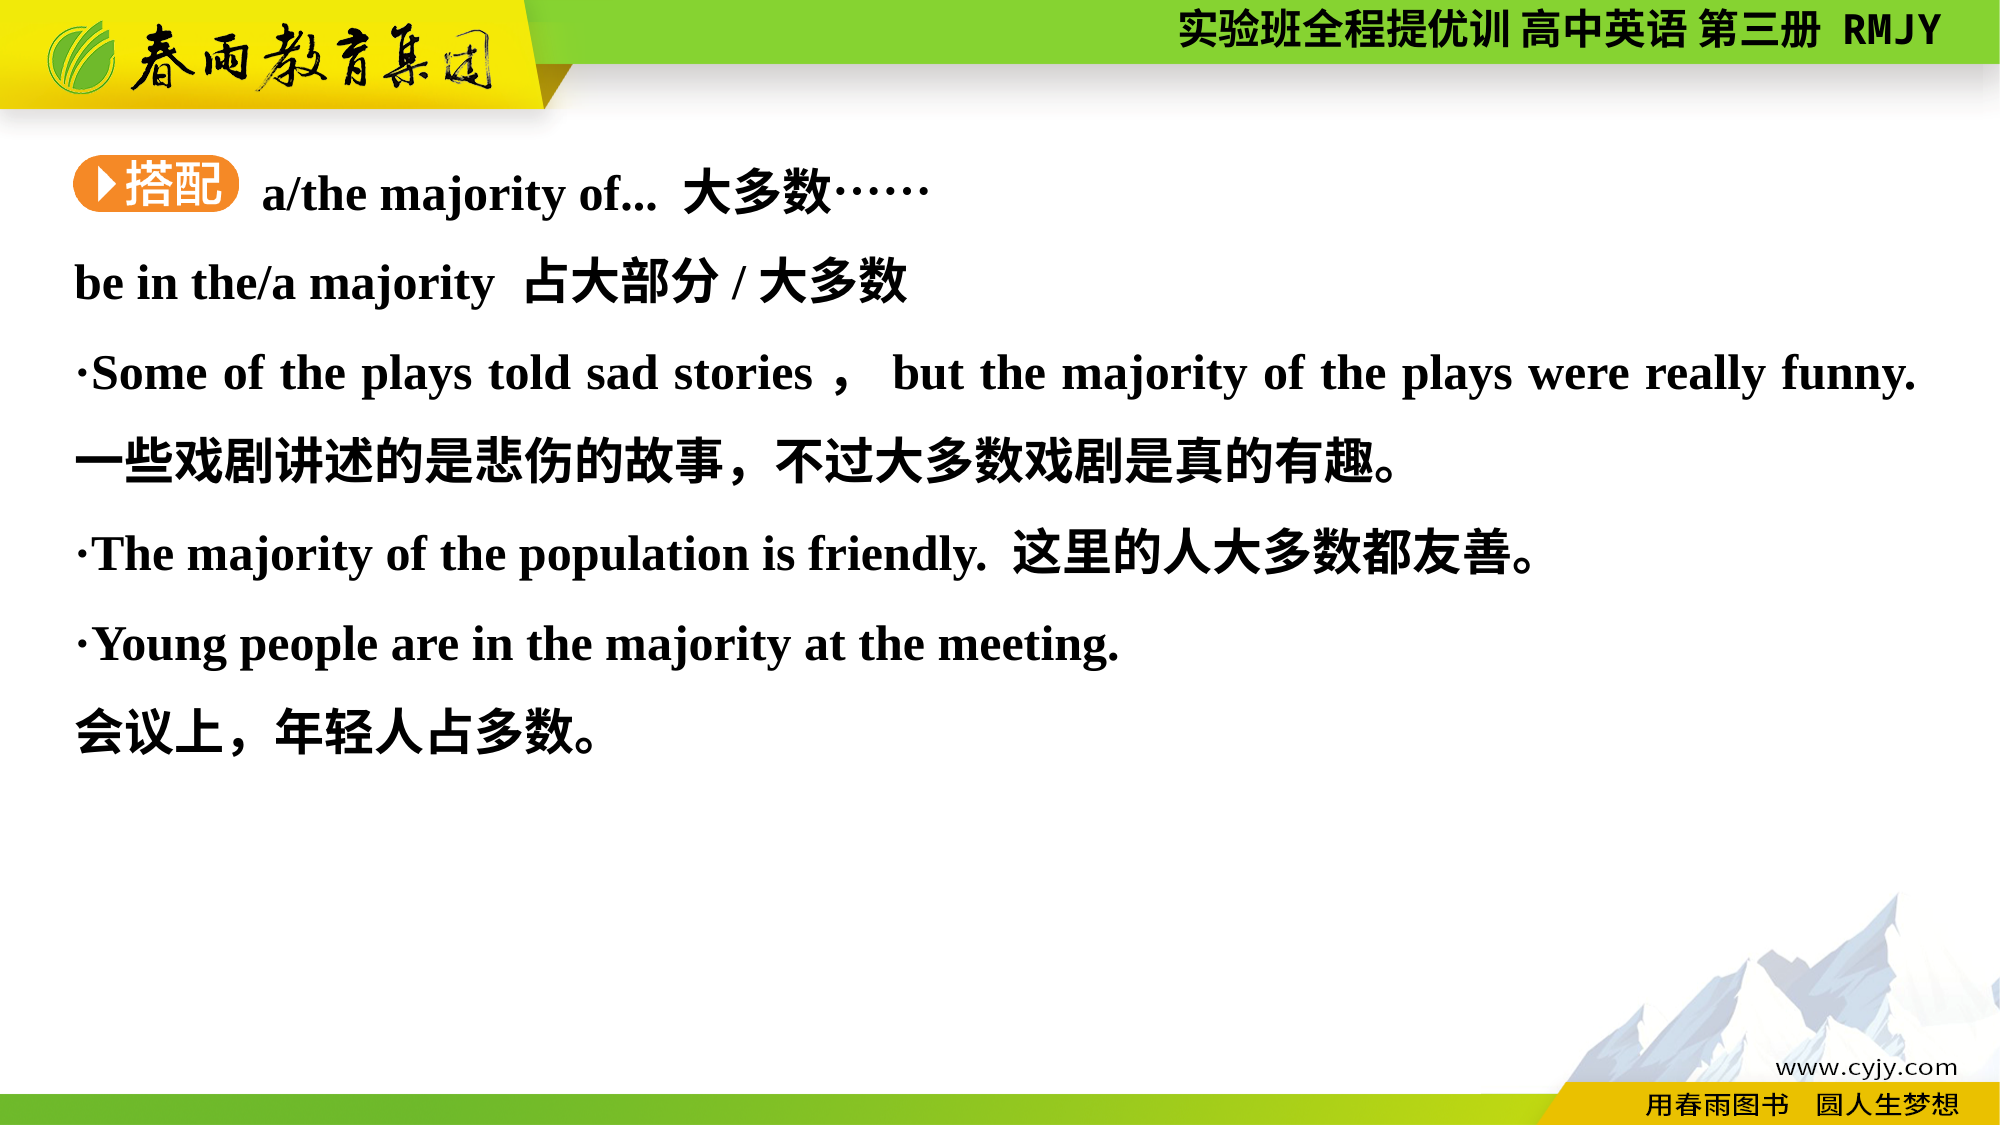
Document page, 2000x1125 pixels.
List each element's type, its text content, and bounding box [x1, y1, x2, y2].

list a/the majority of... 大多数…… be in the/a majority 占大部分/大多数 ·Some of the plays told sad stories，but the majority of the plays were really funny.一些戏剧讲述的是悲伤的故事，不过大多数戏剧是真的有趣。 ·The majority of the population is friendly. 这里的人大多数都友善。 ·Young people are in the majority at the meeting. 会议上，年轻人占多数。 [59, 122, 1944, 763]
picture [0, 0, 2000, 1125]
